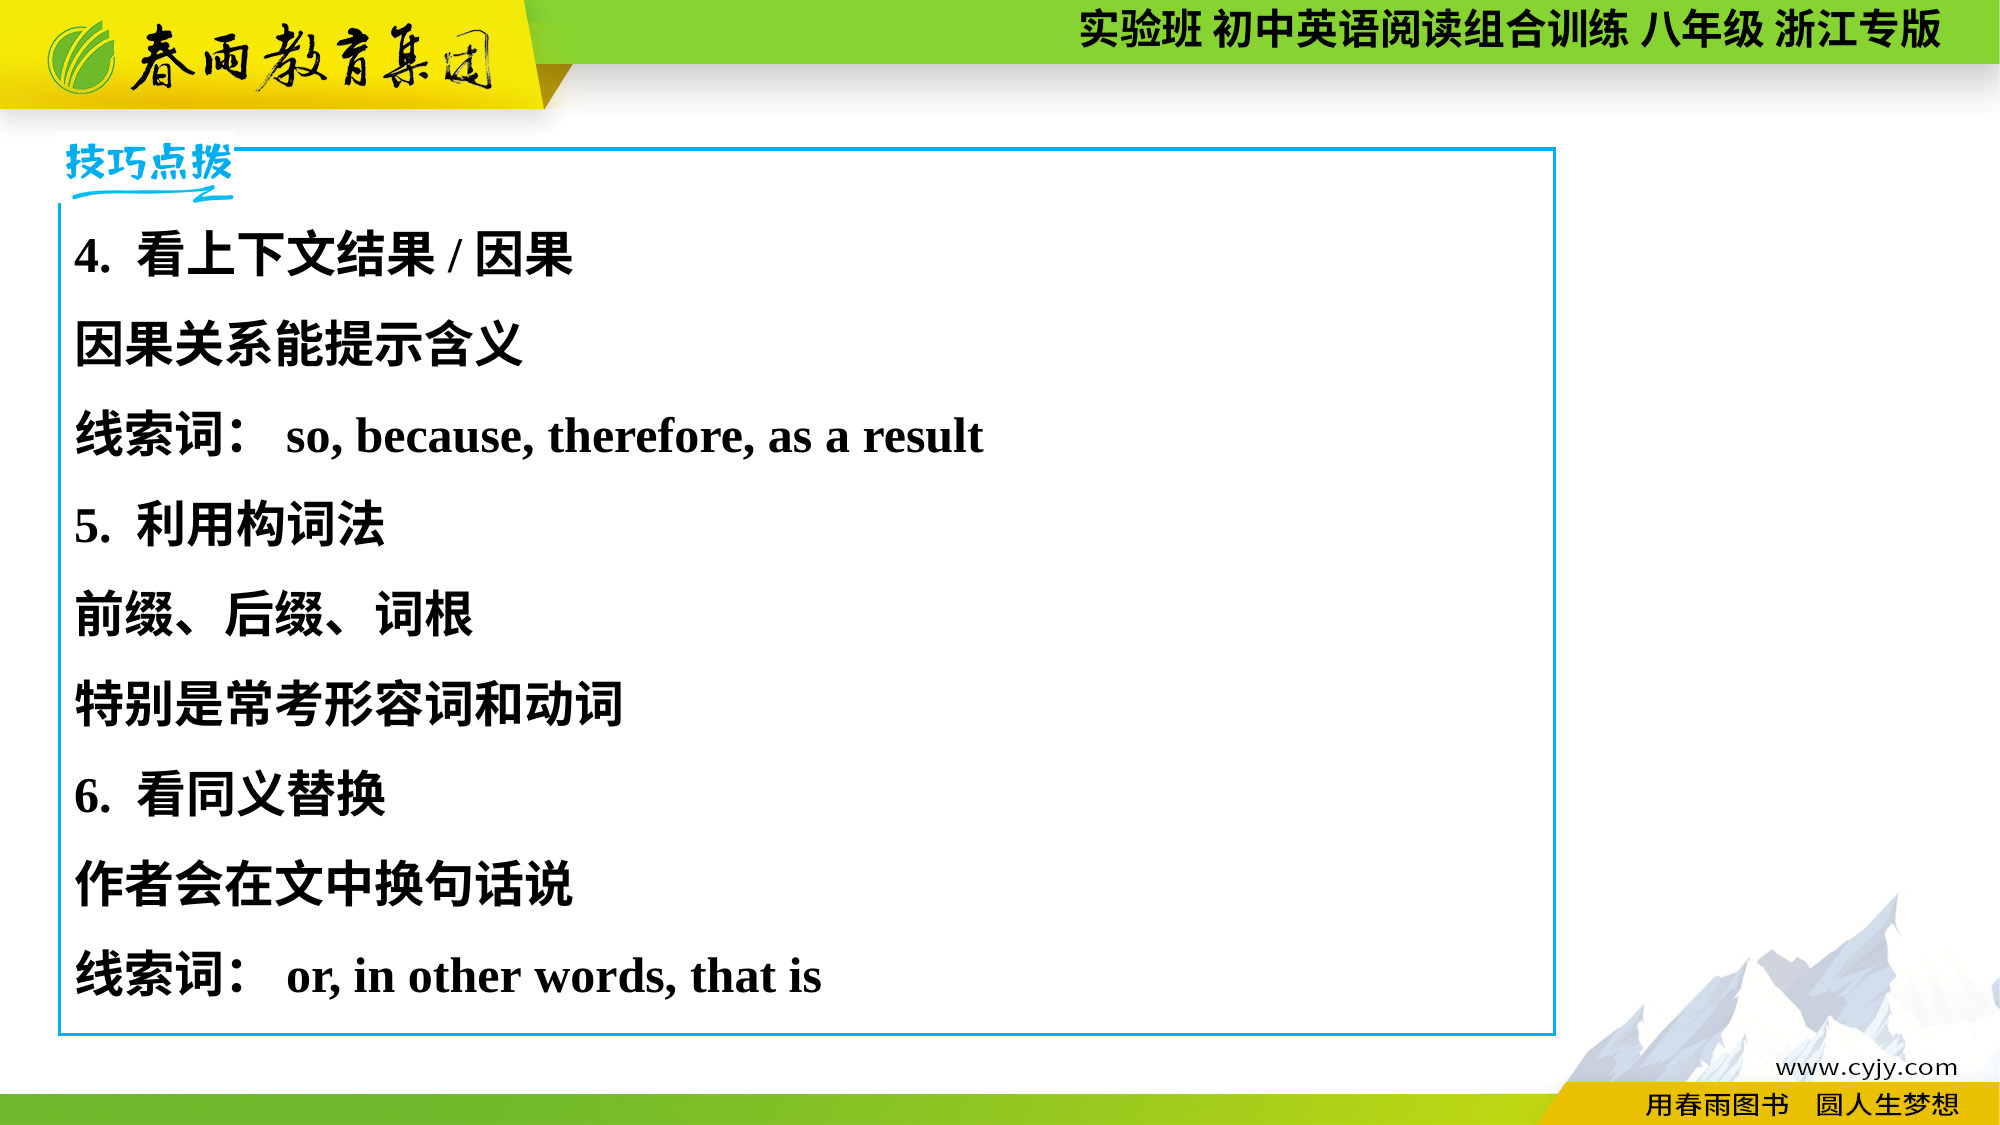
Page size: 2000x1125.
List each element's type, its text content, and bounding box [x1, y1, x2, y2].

text_box [59, 148, 1555, 1035]
picture [0, 0, 2000, 1125]
list 4. 看上下文结果/因果 因果关系能提示含义 线索词：so, because, therefore, as a result 5. 利用构词法 前缀、后缀、词根 特别是常考形容词和动词 6. 看同义替换 作者会在文中换句话说 线索词：or, in other words, that is [1555, 184, 1944, 1018]
